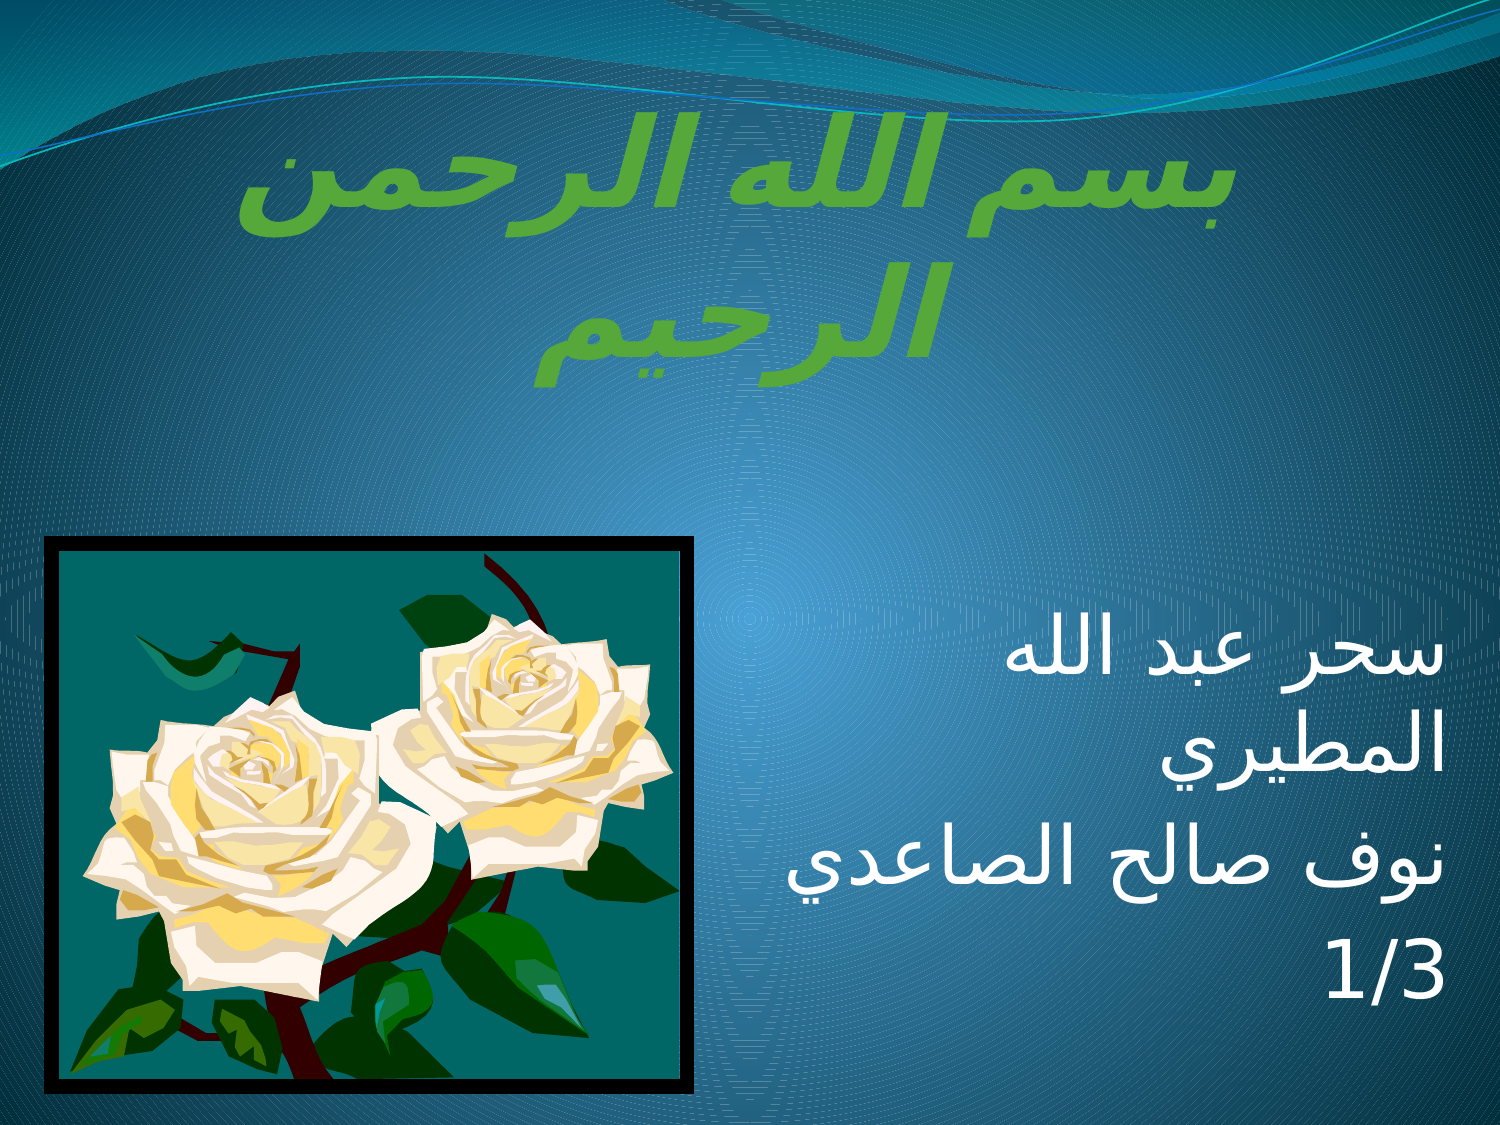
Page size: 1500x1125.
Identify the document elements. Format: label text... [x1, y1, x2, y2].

subtitle سحر عبد الله المطيري نوف صالح الصاعدي 1/3 [773, 585, 1454, 1031]
picture [58, 550, 680, 1080]
title بسم الله الرحمن الرحيم [93, 82, 1382, 382]
